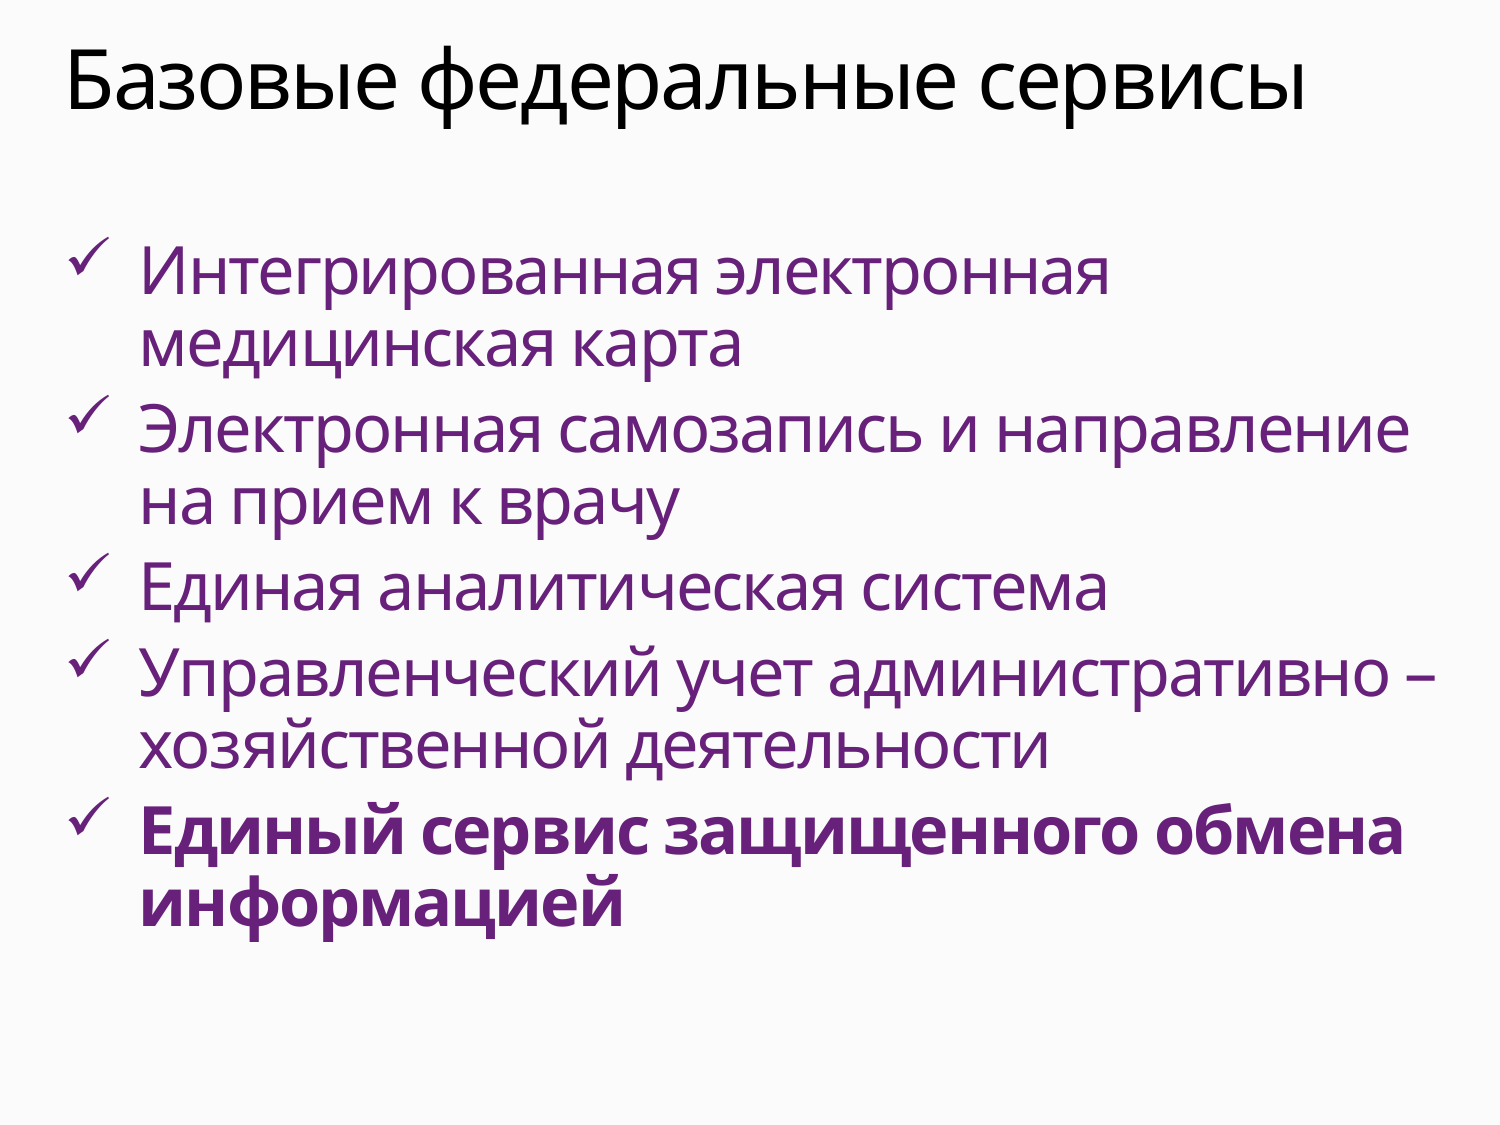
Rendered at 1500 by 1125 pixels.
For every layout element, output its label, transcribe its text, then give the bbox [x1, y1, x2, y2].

title Базовые федеральные сервисы [63, 37, 1436, 129]
list Интегрированная электронная медицинская карта Электронная самозапись и направление на прием к врачу Единая аналитическая система Управленческий учет административно – хозяйственной деятельности Единый сервис защищенного обмена информацией [63, 237, 1500, 951]
